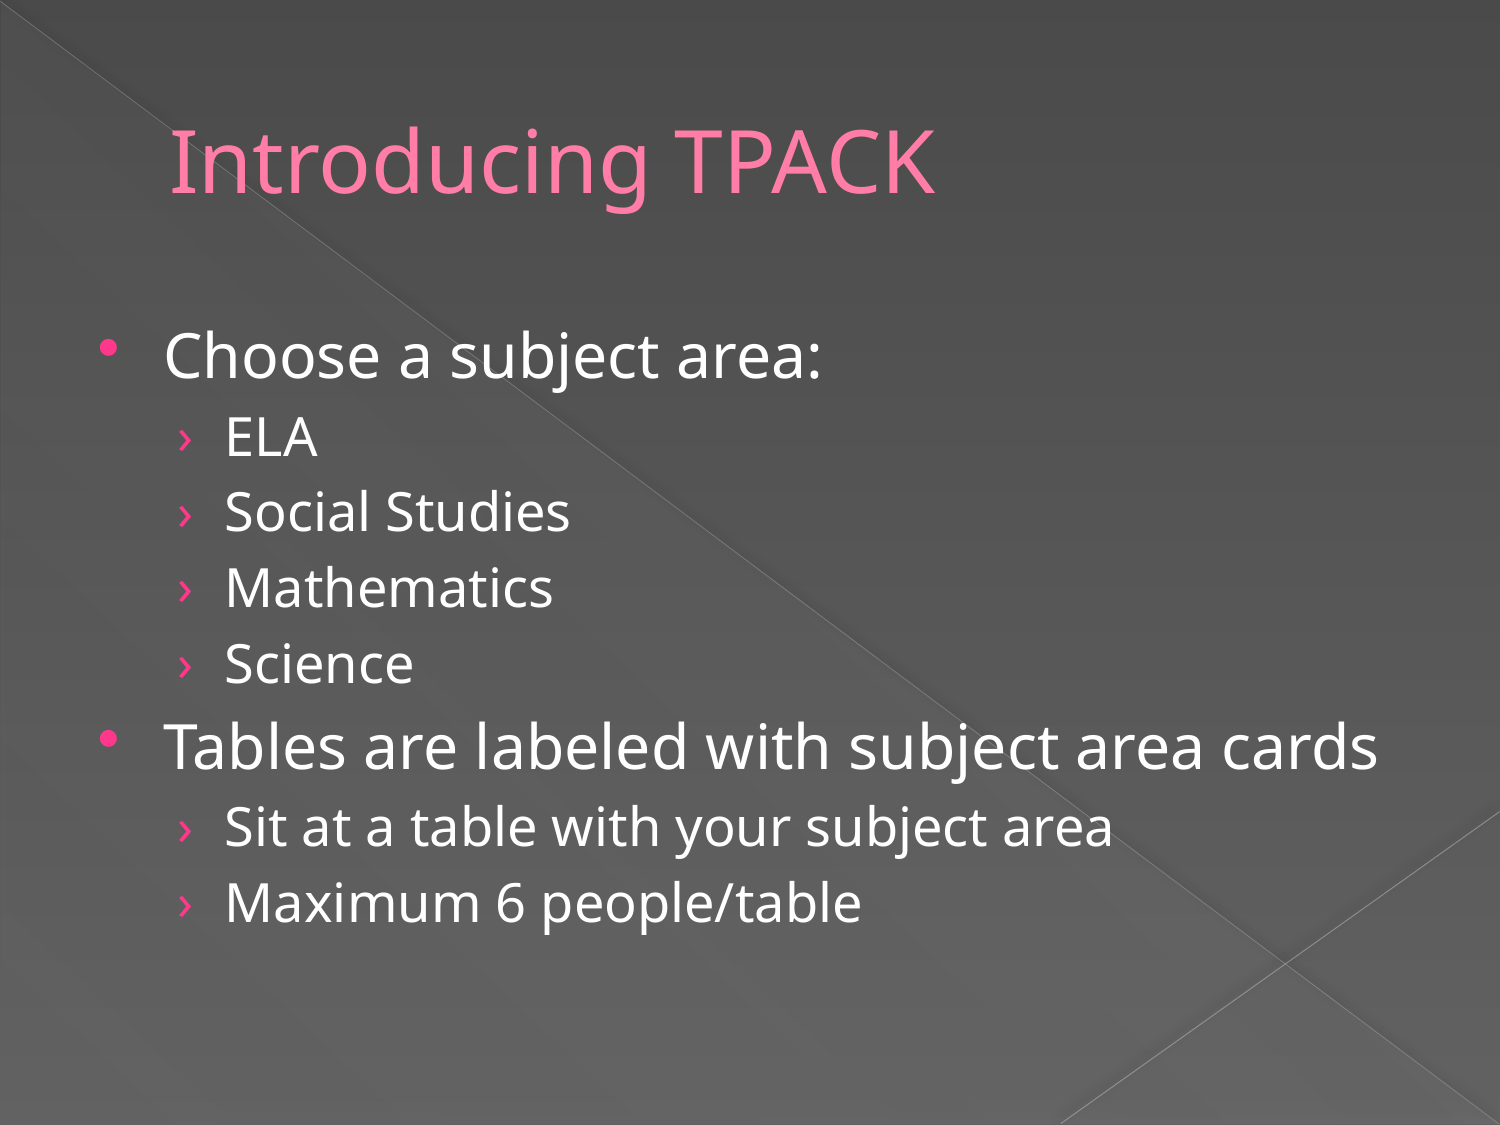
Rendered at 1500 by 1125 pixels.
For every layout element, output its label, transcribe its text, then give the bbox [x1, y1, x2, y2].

title Introducing TPACK [75, 43, 1425, 274]
list Choose a subject area: ELA Social Studies Mathematics Science Tables are labeled with subject area cards Sit at a table with your subject area Maximum 6 people/table [75, 308, 1425, 1059]
